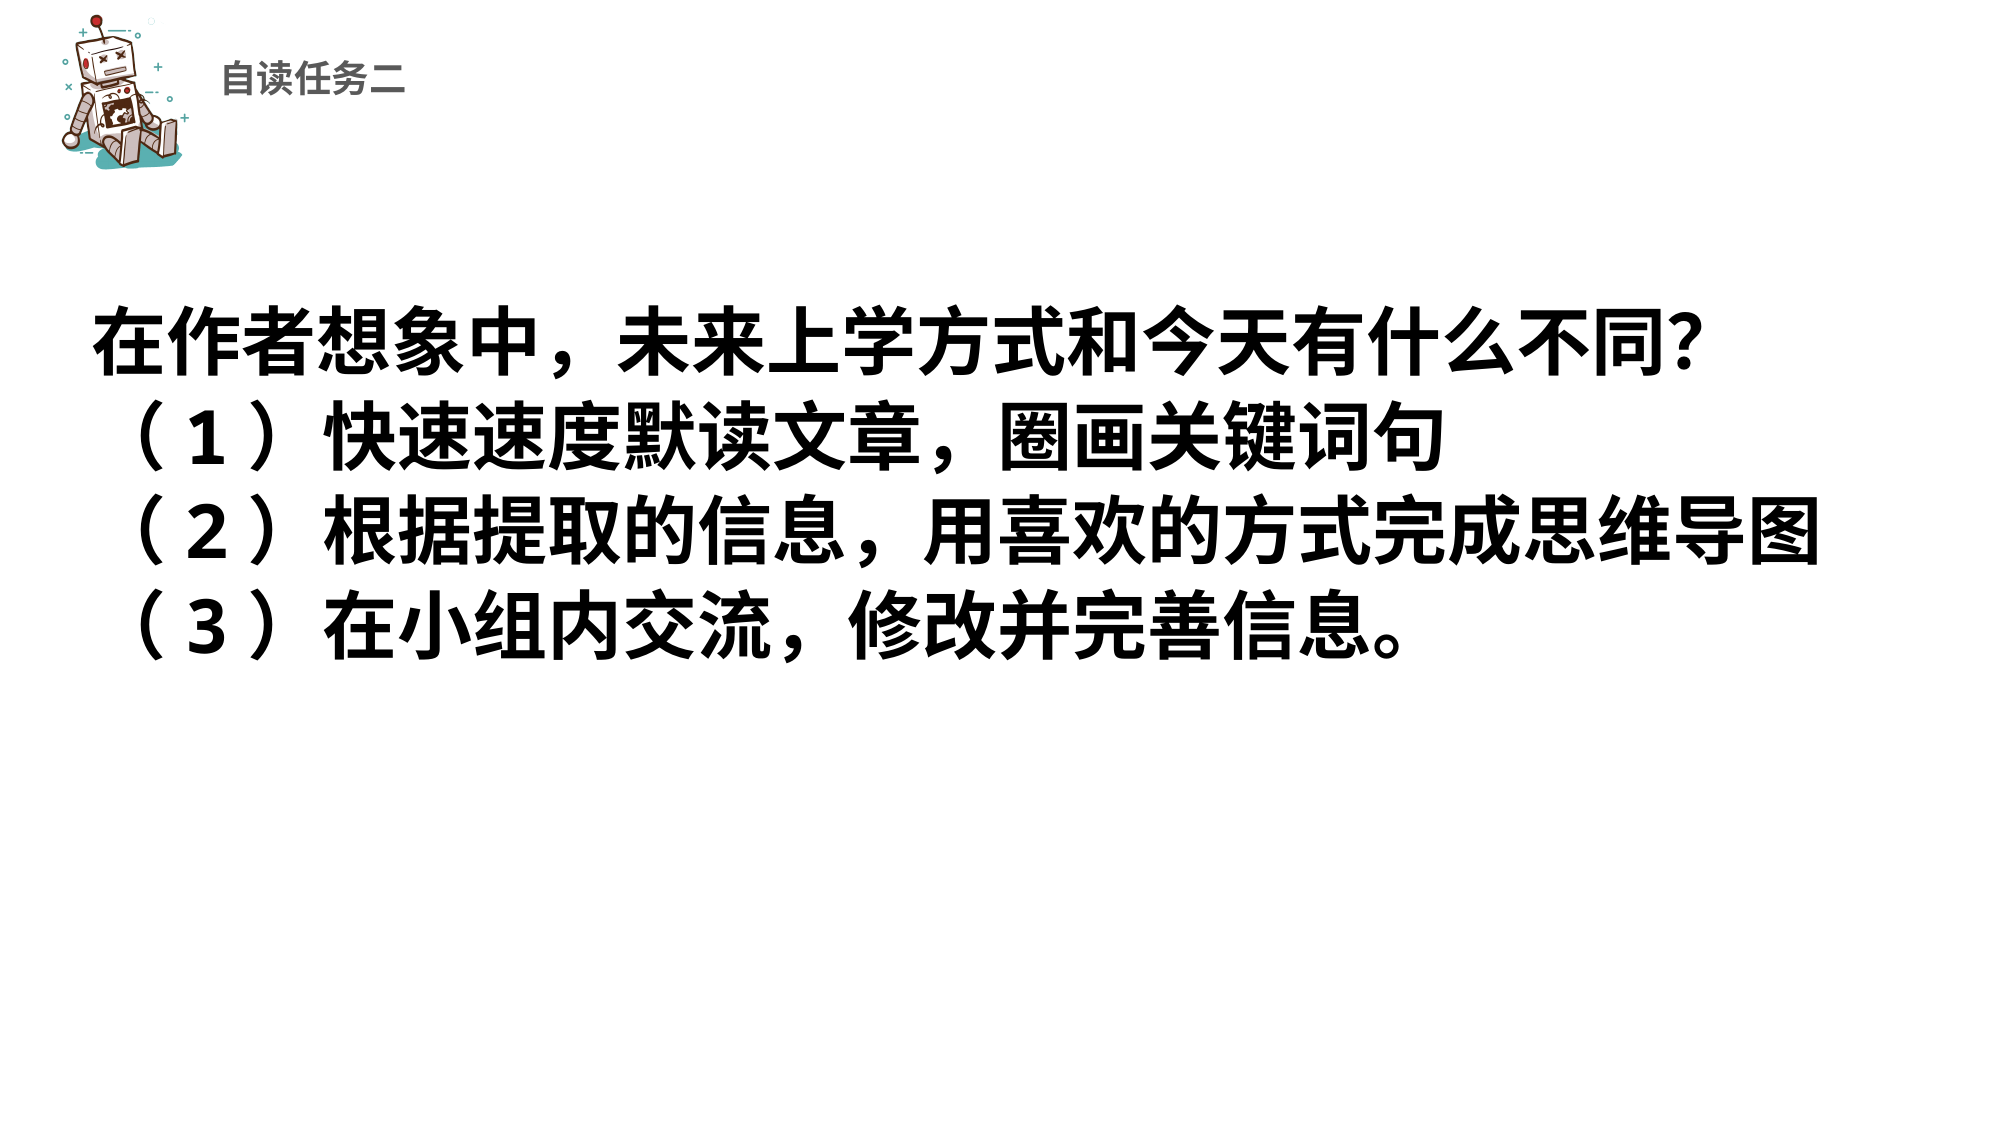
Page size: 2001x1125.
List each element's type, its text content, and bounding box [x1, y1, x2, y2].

text_box 自读任务二 [204, 47, 620, 108]
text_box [32, 8, 201, 189]
text_box 在作者想象中，未来上学方式和今天有什么不同？ （1）快速速度默读文章，圈画关键词句 （2）根据提取的信息，用喜欢的方式完成思维导图 （3）在小组内交流，修改并完善信息。 [76, 282, 1838, 676]
